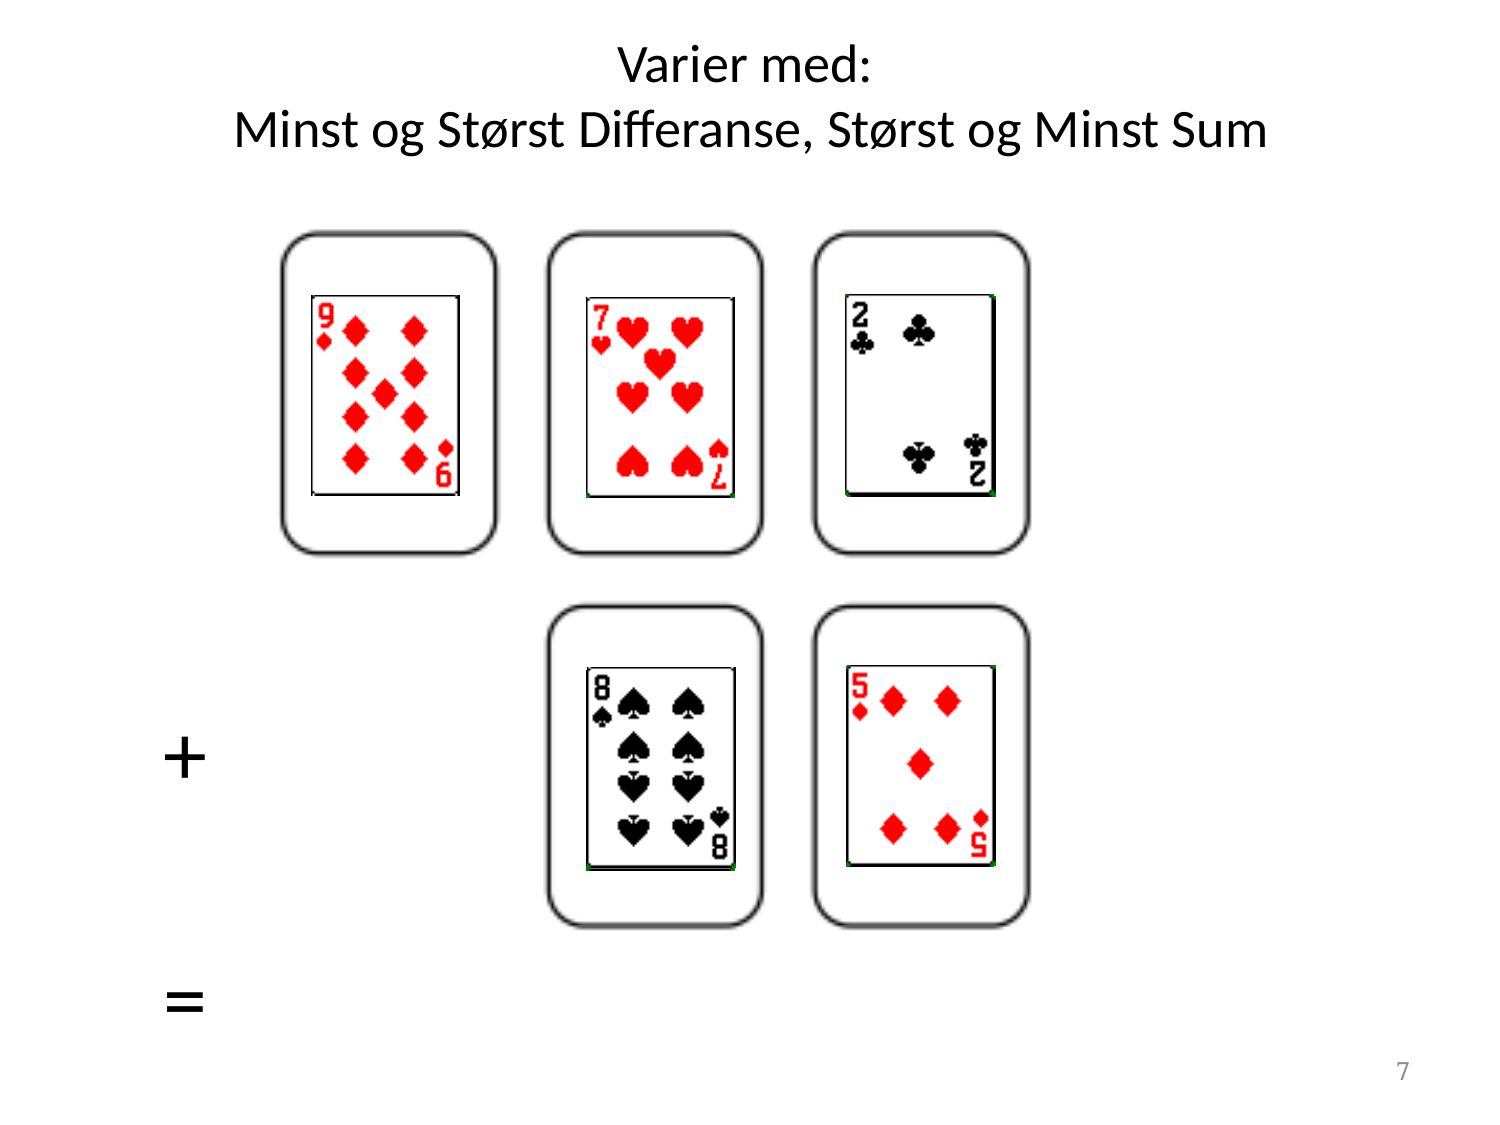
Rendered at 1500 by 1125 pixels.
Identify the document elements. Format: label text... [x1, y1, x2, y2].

picture [221, 201, 1090, 972]
slide_number 7 [1074, 1042, 1425, 1103]
title Varier med: Minst og Størst Differanse, Størst og Minst Sum [76, 0, 1427, 188]
text_box = [97, 934, 274, 1056]
text_box + [97, 690, 216, 812]
